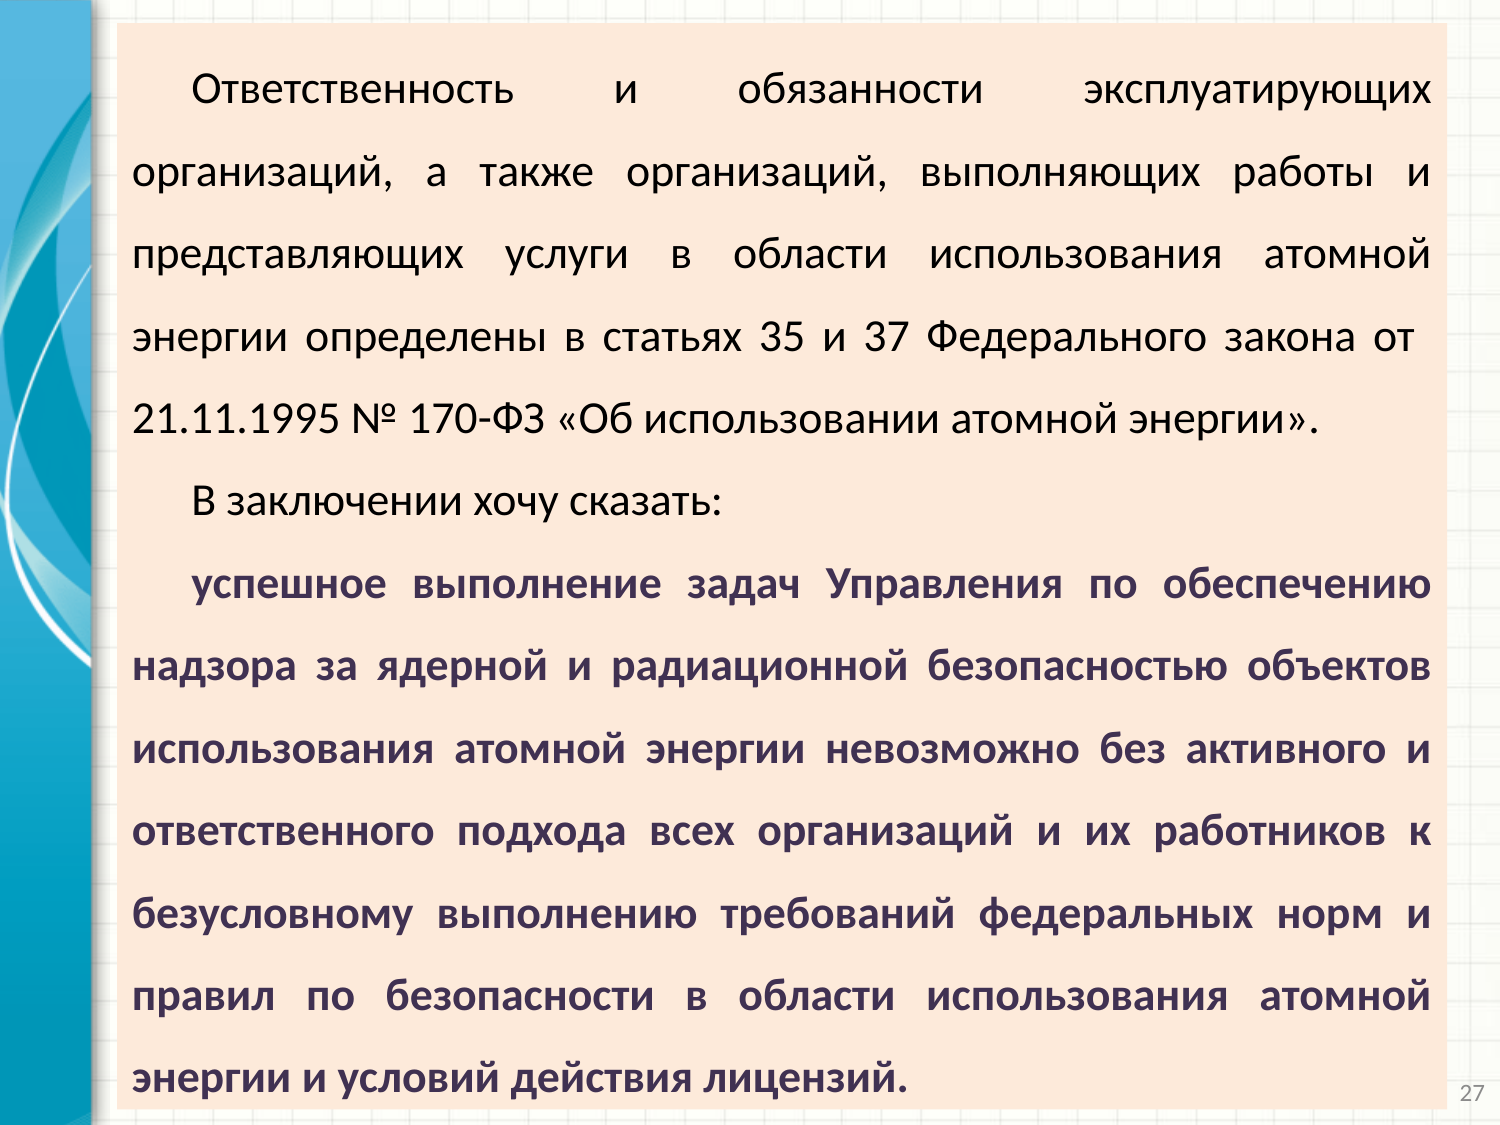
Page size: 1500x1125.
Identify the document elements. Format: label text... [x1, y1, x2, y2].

picture [0, 0, 1500, 1125]
slide_number 27 [1149, 1061, 1500, 1122]
text_box Ответственность и обязанности эксплуатирующих организаций, а также организаций, выполняющих работы и представляющих услуги в области использования атомной энергии определены в статьях 35 и 37 Федерального закона от 21.11.1995 № 170-ФЗ «Об использовании атомной энергии». В заключении хочу сказать: успешное выполнение задач Управления по обеспечению надзора за ядерной и радиационной безопасностью объектов использования атомной энергии невозможно без активного и ответственного подхода всех организаций и их работников к безусловному выполнению требований федеральных норм и правил по безопасности в области использования атомной энергии и условий действия лицензий. [117, 23, 1448, 1110]
